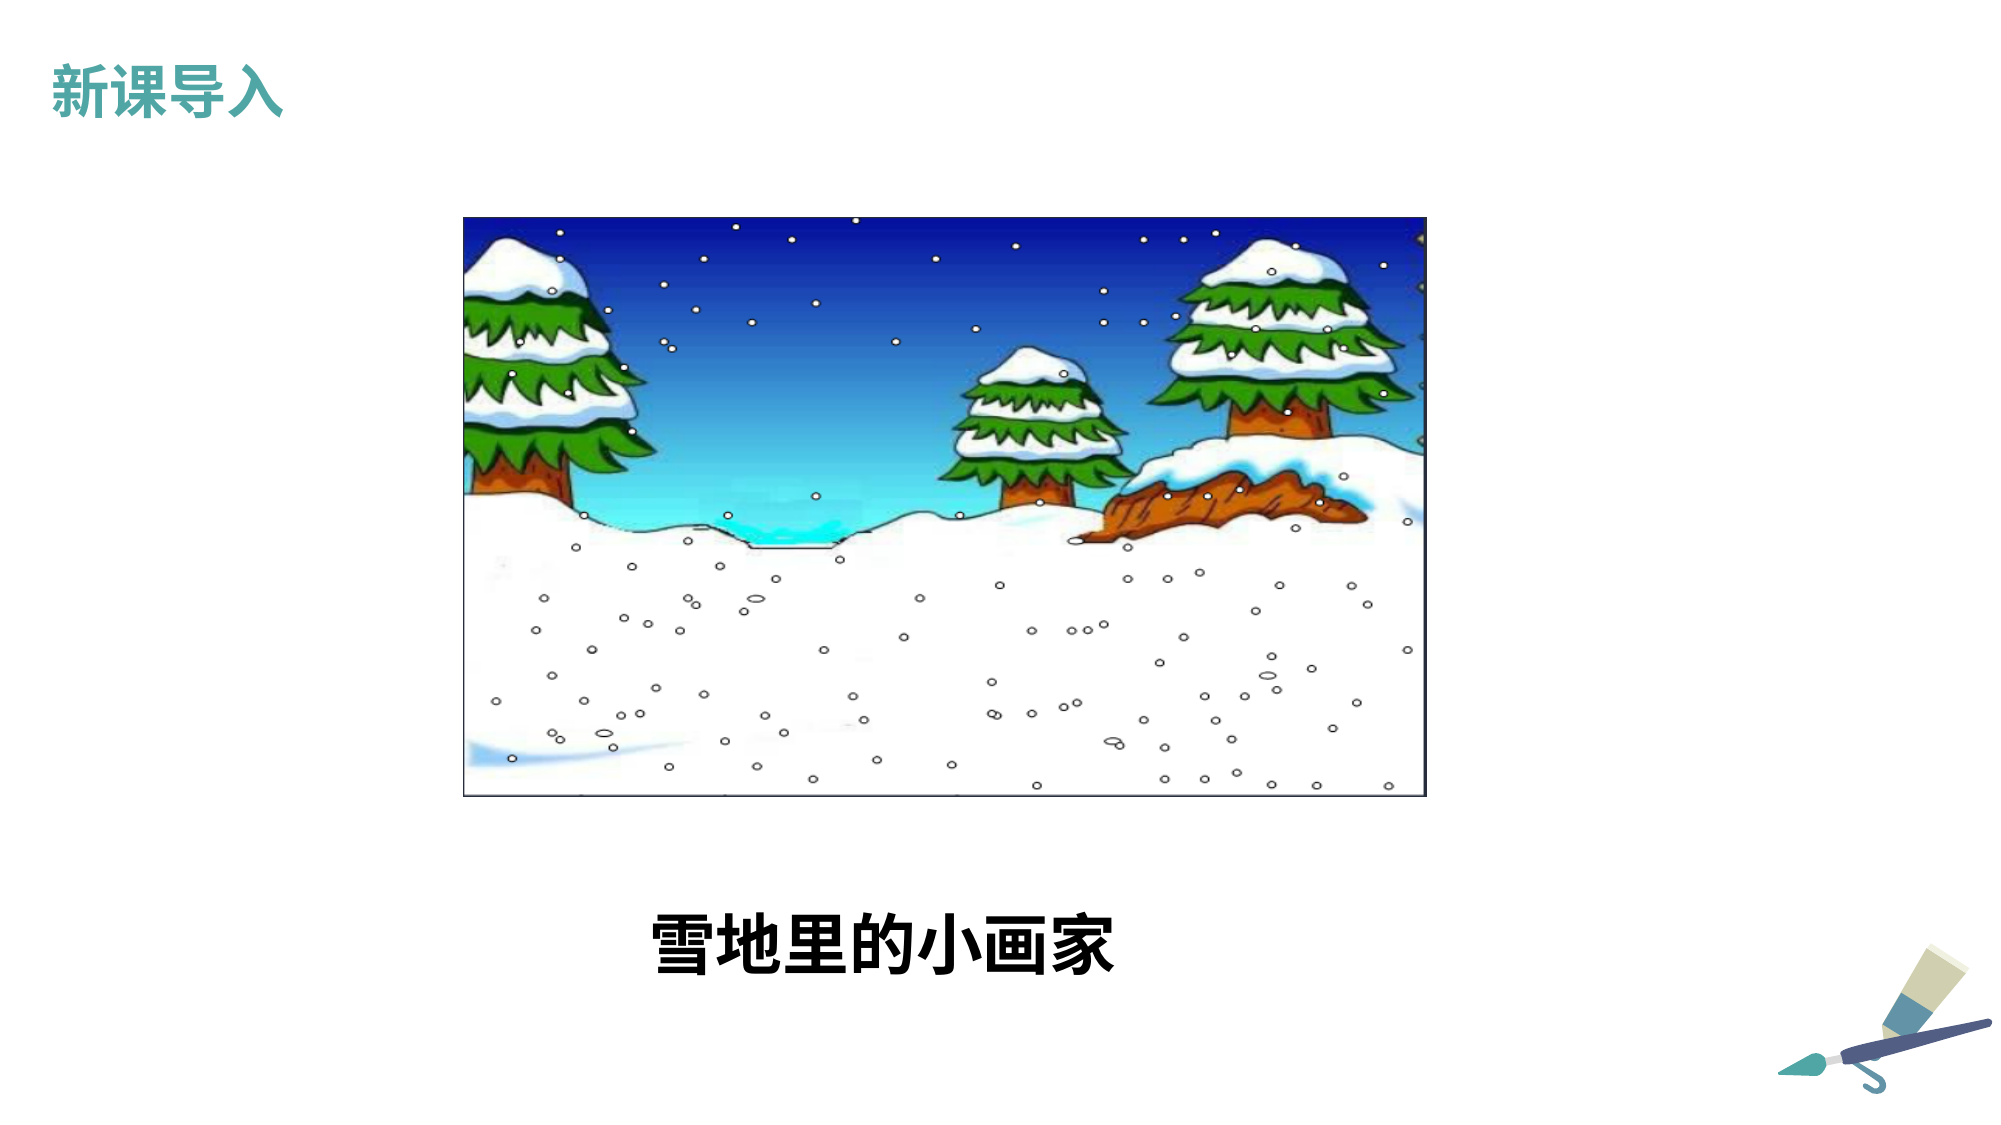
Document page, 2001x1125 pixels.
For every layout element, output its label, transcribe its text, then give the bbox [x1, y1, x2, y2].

text_box 雪地里的小画家 [634, 895, 1160, 990]
picture [463, 217, 1427, 797]
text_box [1811, 945, 1974, 1125]
text_box 新课导入 [36, 48, 356, 133]
